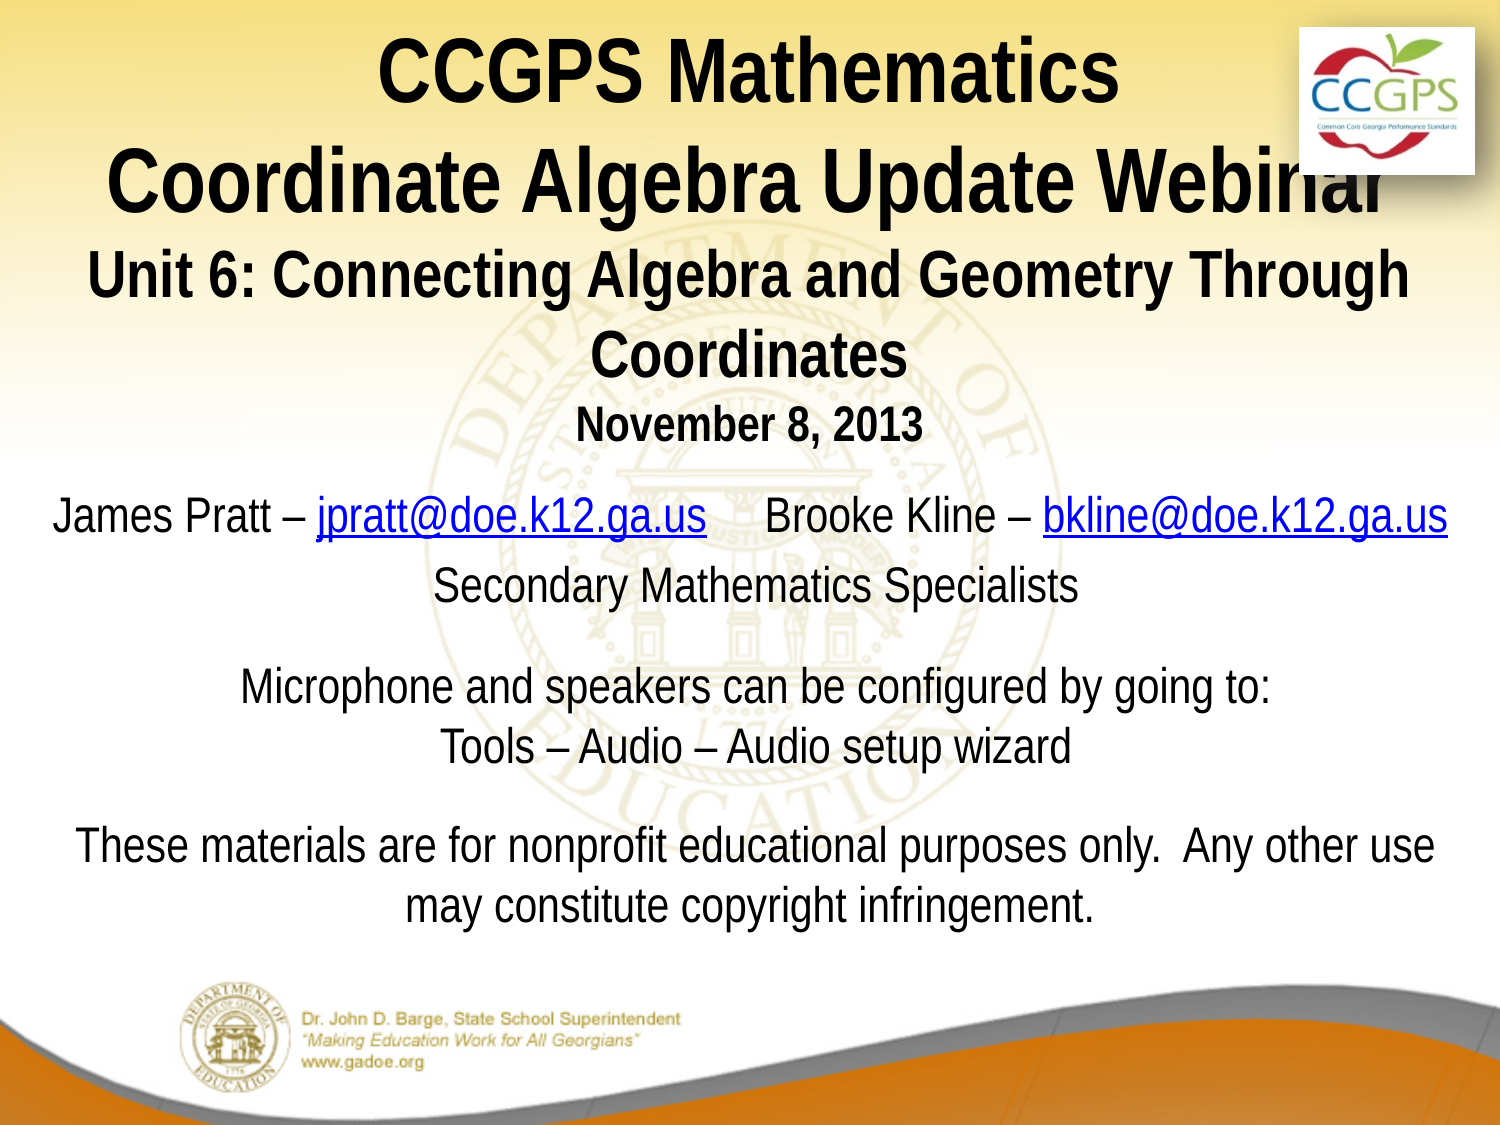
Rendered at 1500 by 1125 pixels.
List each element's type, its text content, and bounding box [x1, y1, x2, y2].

title CCGPS Mathematics Coordinate Algebra Update Webinar Unit 6: Connecting Algebra and Geometry Through Coordinates November 8, 2013 [24, 24, 1476, 438]
picture [0, 0, 1500, 1125]
text_box James Pratt – jpratt@doe.k12.ga.us Brooke Kline – bkline@doe.k12.ga.us Secondary Mathematics Specialists Microphone and speakers can be configured by going to: Tools – Audio – Audio setup wizard These materials are for nonprofit educational purposes only. Any other use may constitute copyright infringement. [37, 474, 1475, 1050]
